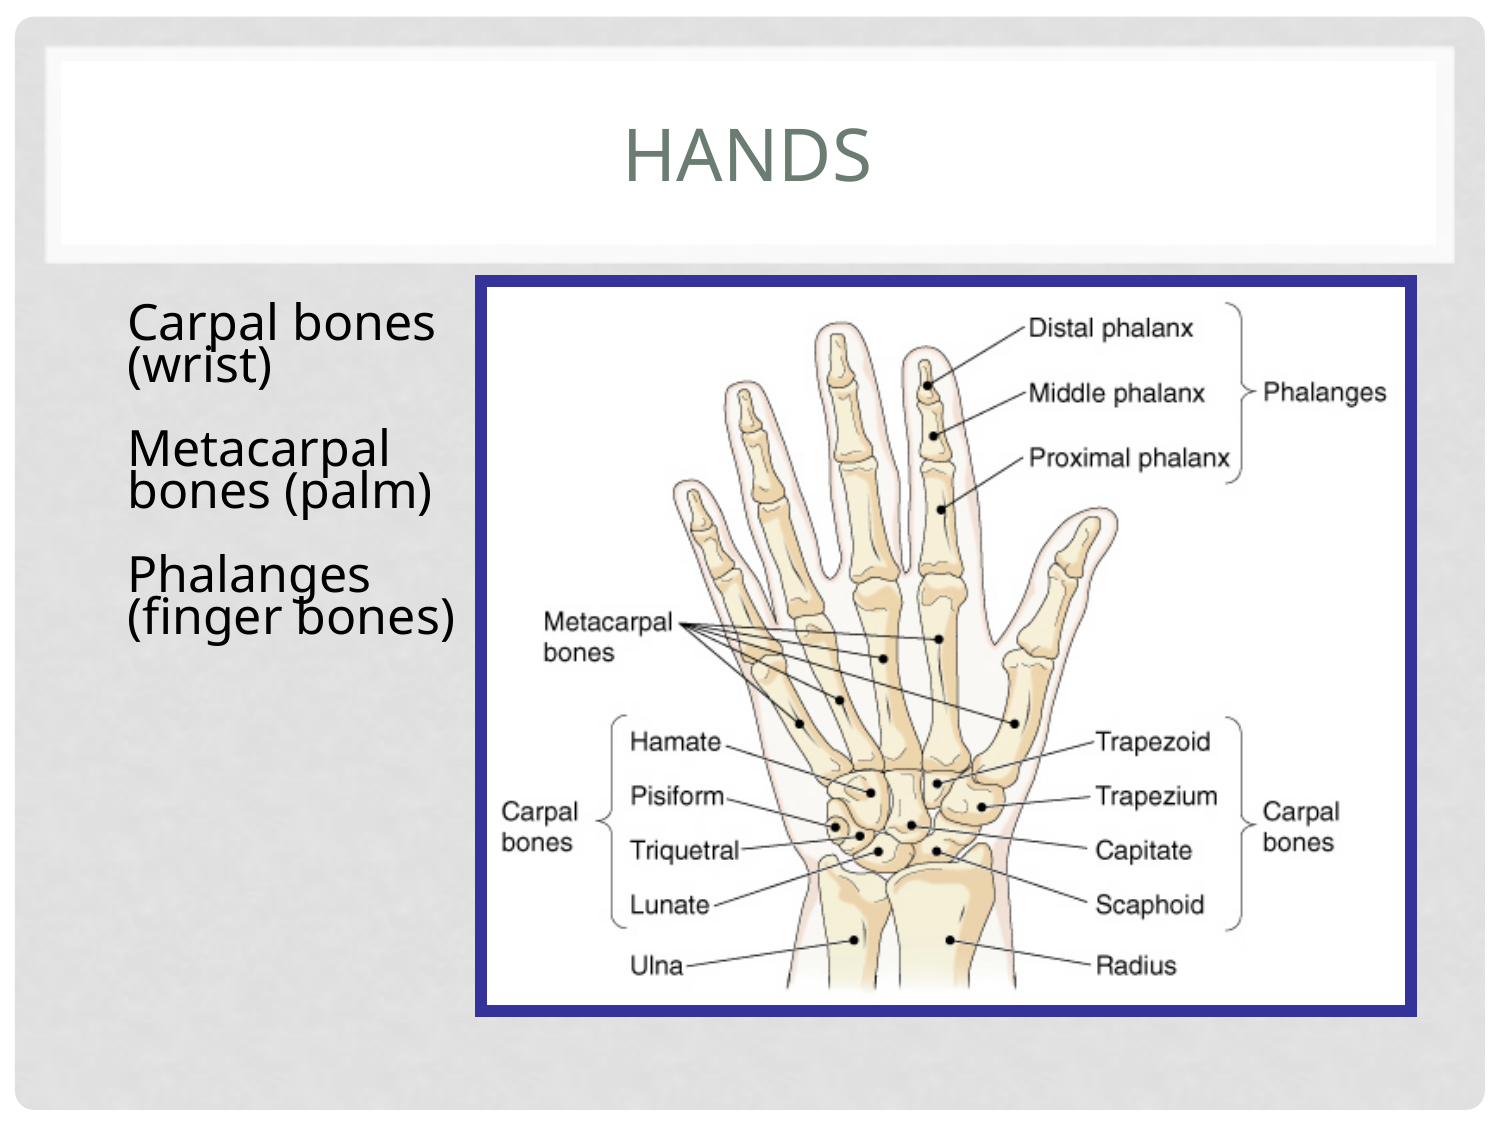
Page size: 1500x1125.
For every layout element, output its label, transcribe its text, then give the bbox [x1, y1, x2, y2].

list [487, 287, 1406, 1006]
text_box Carpal bones (wrist) Metacarpal bones (palm) Phalanges (finger bones) [37, 299, 475, 696]
title hands [69, 66, 1425, 238]
